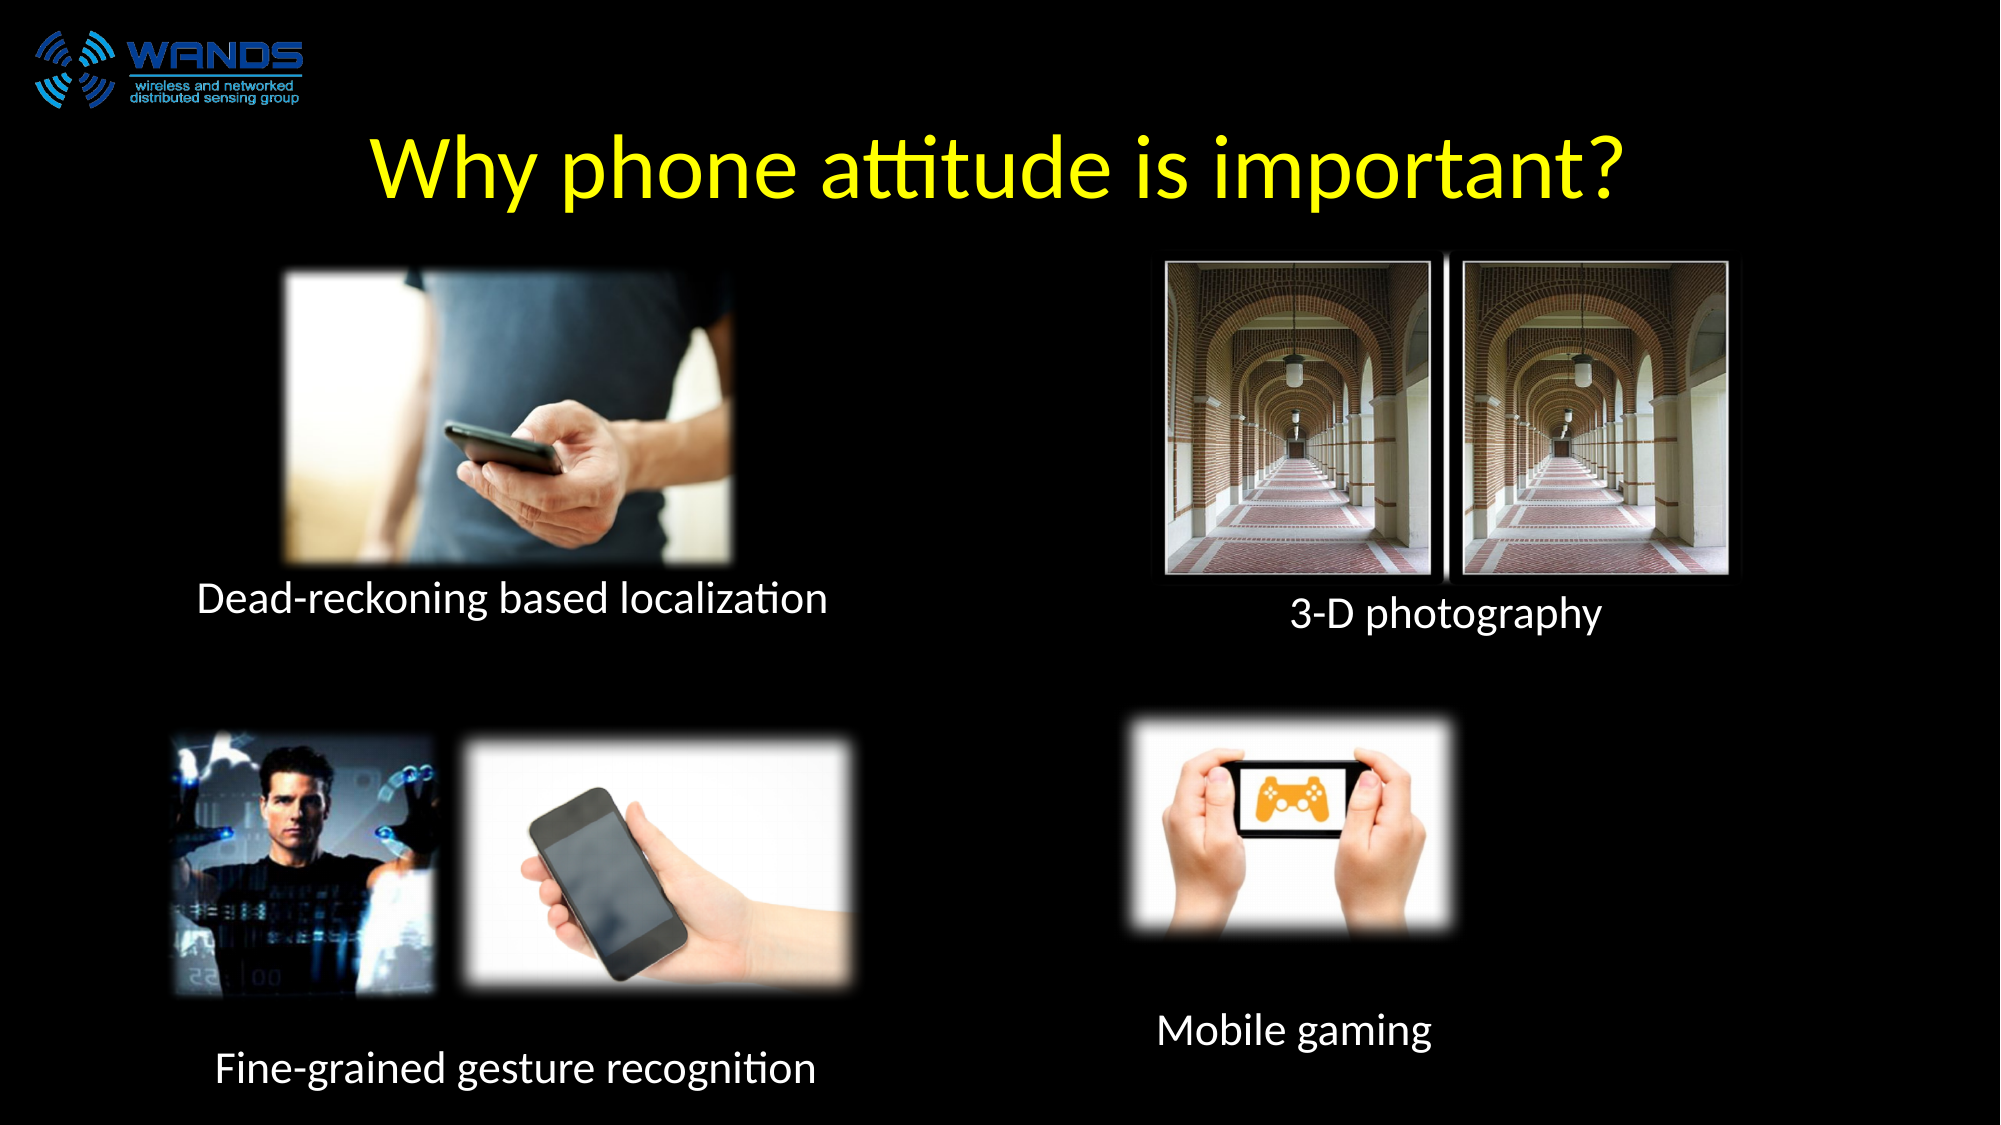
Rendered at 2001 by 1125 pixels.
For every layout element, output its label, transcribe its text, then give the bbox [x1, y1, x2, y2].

picture [165, 725, 443, 1003]
picture [1114, 701, 1804, 1121]
picture [274, 262, 740, 573]
picture [1149, 248, 1744, 587]
text_box Dead-reckoning based localization [165, 560, 860, 631]
text_box Mobile gaming [1120, 992, 1467, 1063]
picture [448, 723, 867, 1003]
title Why phone attitude is important? [137, 59, 1863, 278]
text_box Fine-grained gesture recognition [190, 1030, 842, 1101]
text_box 3-D photography [1237, 587, 1655, 646]
picture [35, 28, 303, 109]
